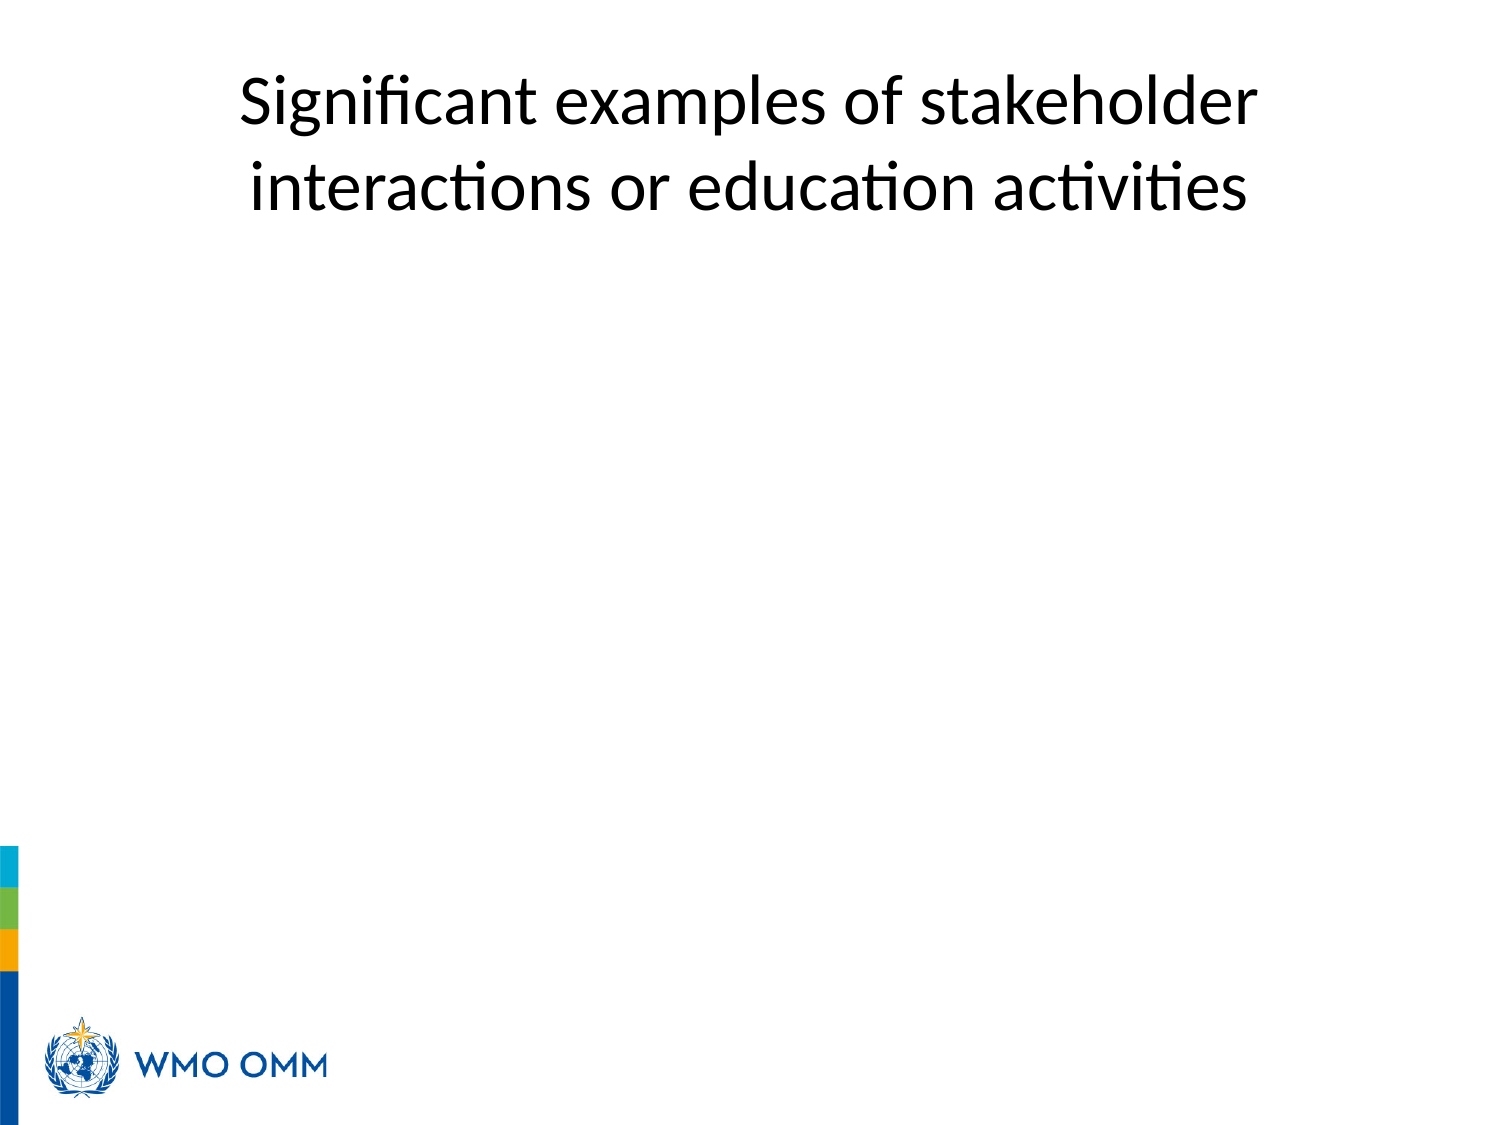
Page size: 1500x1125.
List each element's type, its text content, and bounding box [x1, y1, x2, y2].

title Significant examples of stakeholder interactions or education activities [75, 45, 1425, 233]
picture [0, 845, 327, 1125]
